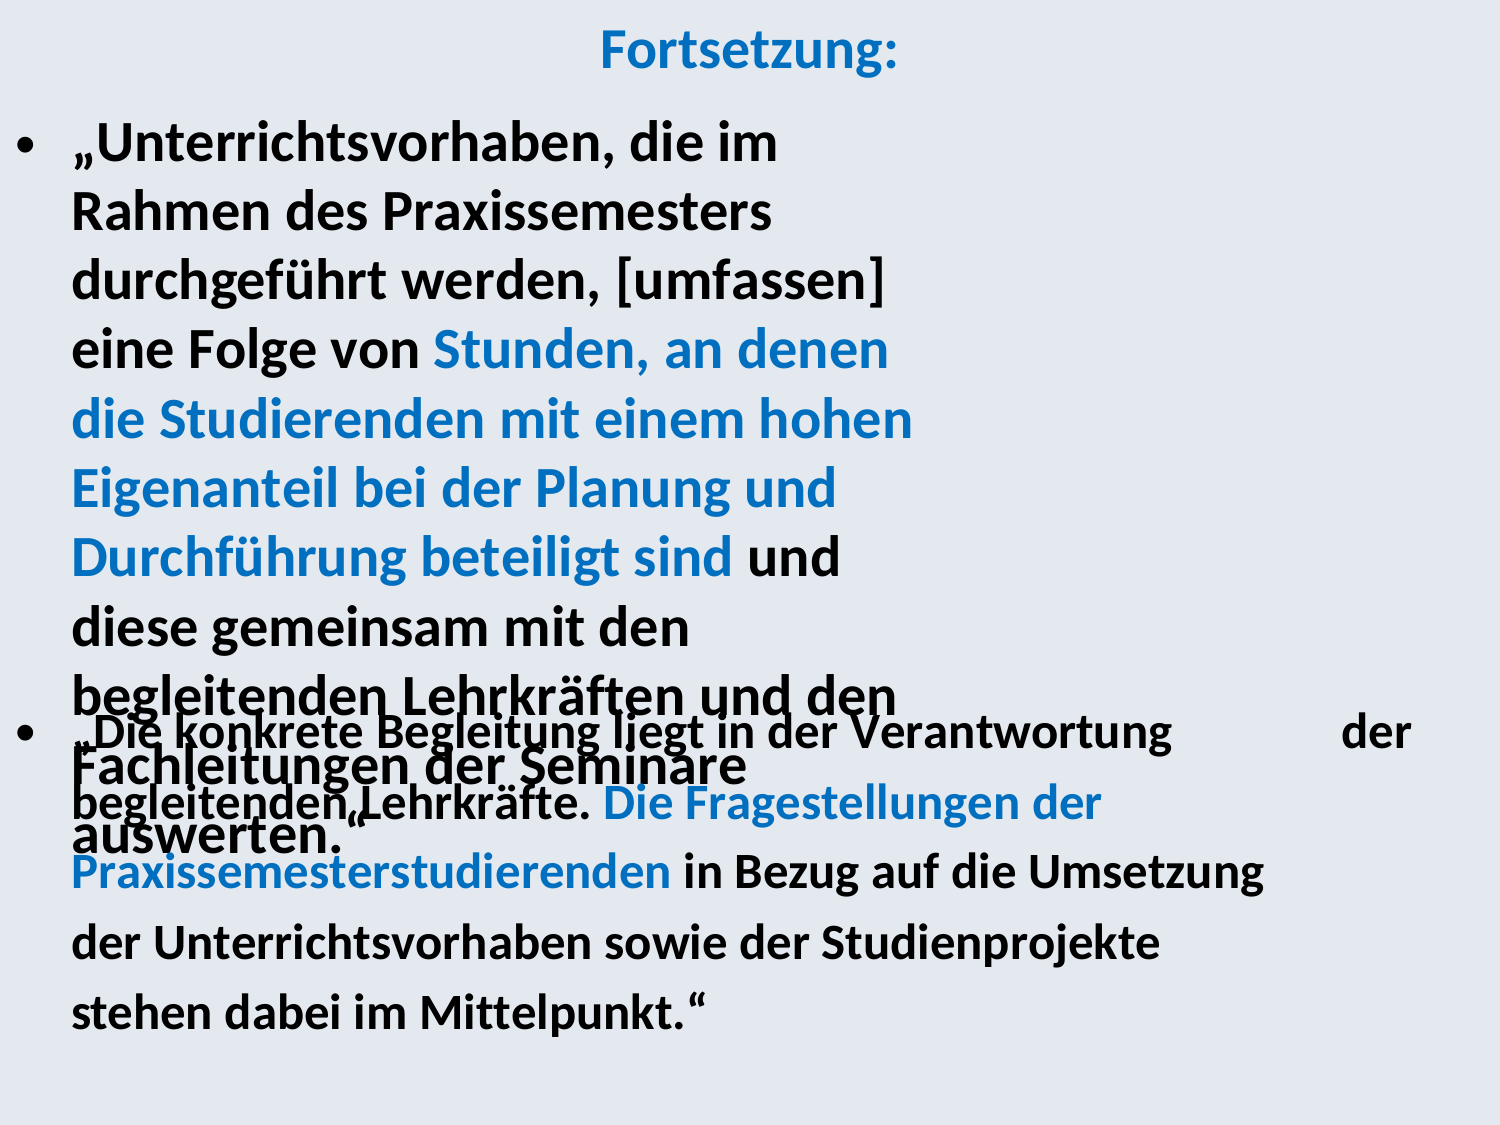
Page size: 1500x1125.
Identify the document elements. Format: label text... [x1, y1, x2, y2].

text_box [0, 0, 1500, 1125]
text_box „Die konkrete Begleitung liegt in der Verantwortung begleitenden Lehrkräfte. Die Fragestellungen der [69, 706, 1339, 839]
text_box der [1339, 706, 1434, 769]
text_box Praxissemesterstudierenden in Bezug auf die Umsetzung der Unterrichtsvorhaben sowie der Studienprojekte stehen dabei im Mittelpunkt.“ [69, 846, 1449, 1090]
text_box • [12, 114, 47, 177]
text_box Fortsetzung: „Unterrichtsvorhaben, die im Rahmen des Praxissemesters durchgeführt werden, [umfassen] eine Folge von Stunden, an denen die Studierenden mit einem hohen Eigenanteil bei der Planung und Durchführung beteiligt sind und diese gemeinsam mit den begleitenden Lehrkräften und den Fachleitungen der Seminare auswerten.“ [69, 21, 1471, 601]
text_box • [12, 702, 47, 766]
